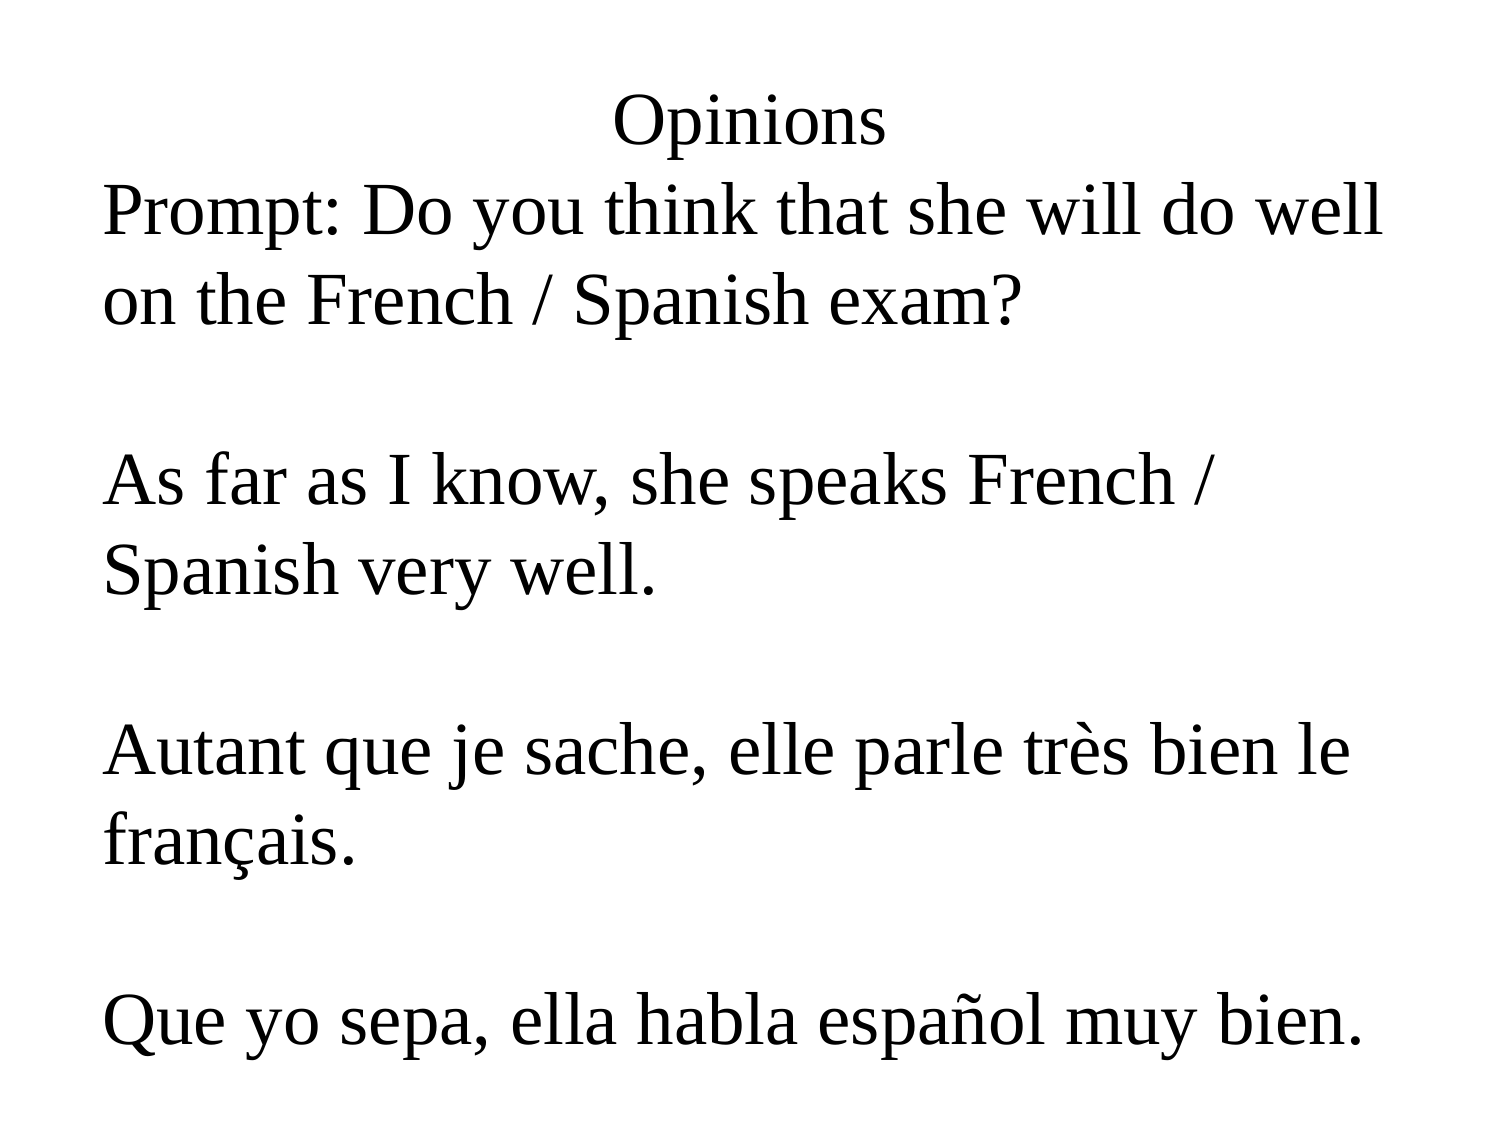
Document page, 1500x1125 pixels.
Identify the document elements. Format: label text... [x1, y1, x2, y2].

text_box Opinions Prompt: Do you think that she will do well on the French / Spanish exam? As far as I know, she speaks French / Spanish very well. Autant que je sache, elle parle très bien le français. Que yo sepa, ella habla español muy bien. [87, 62, 1413, 1068]
